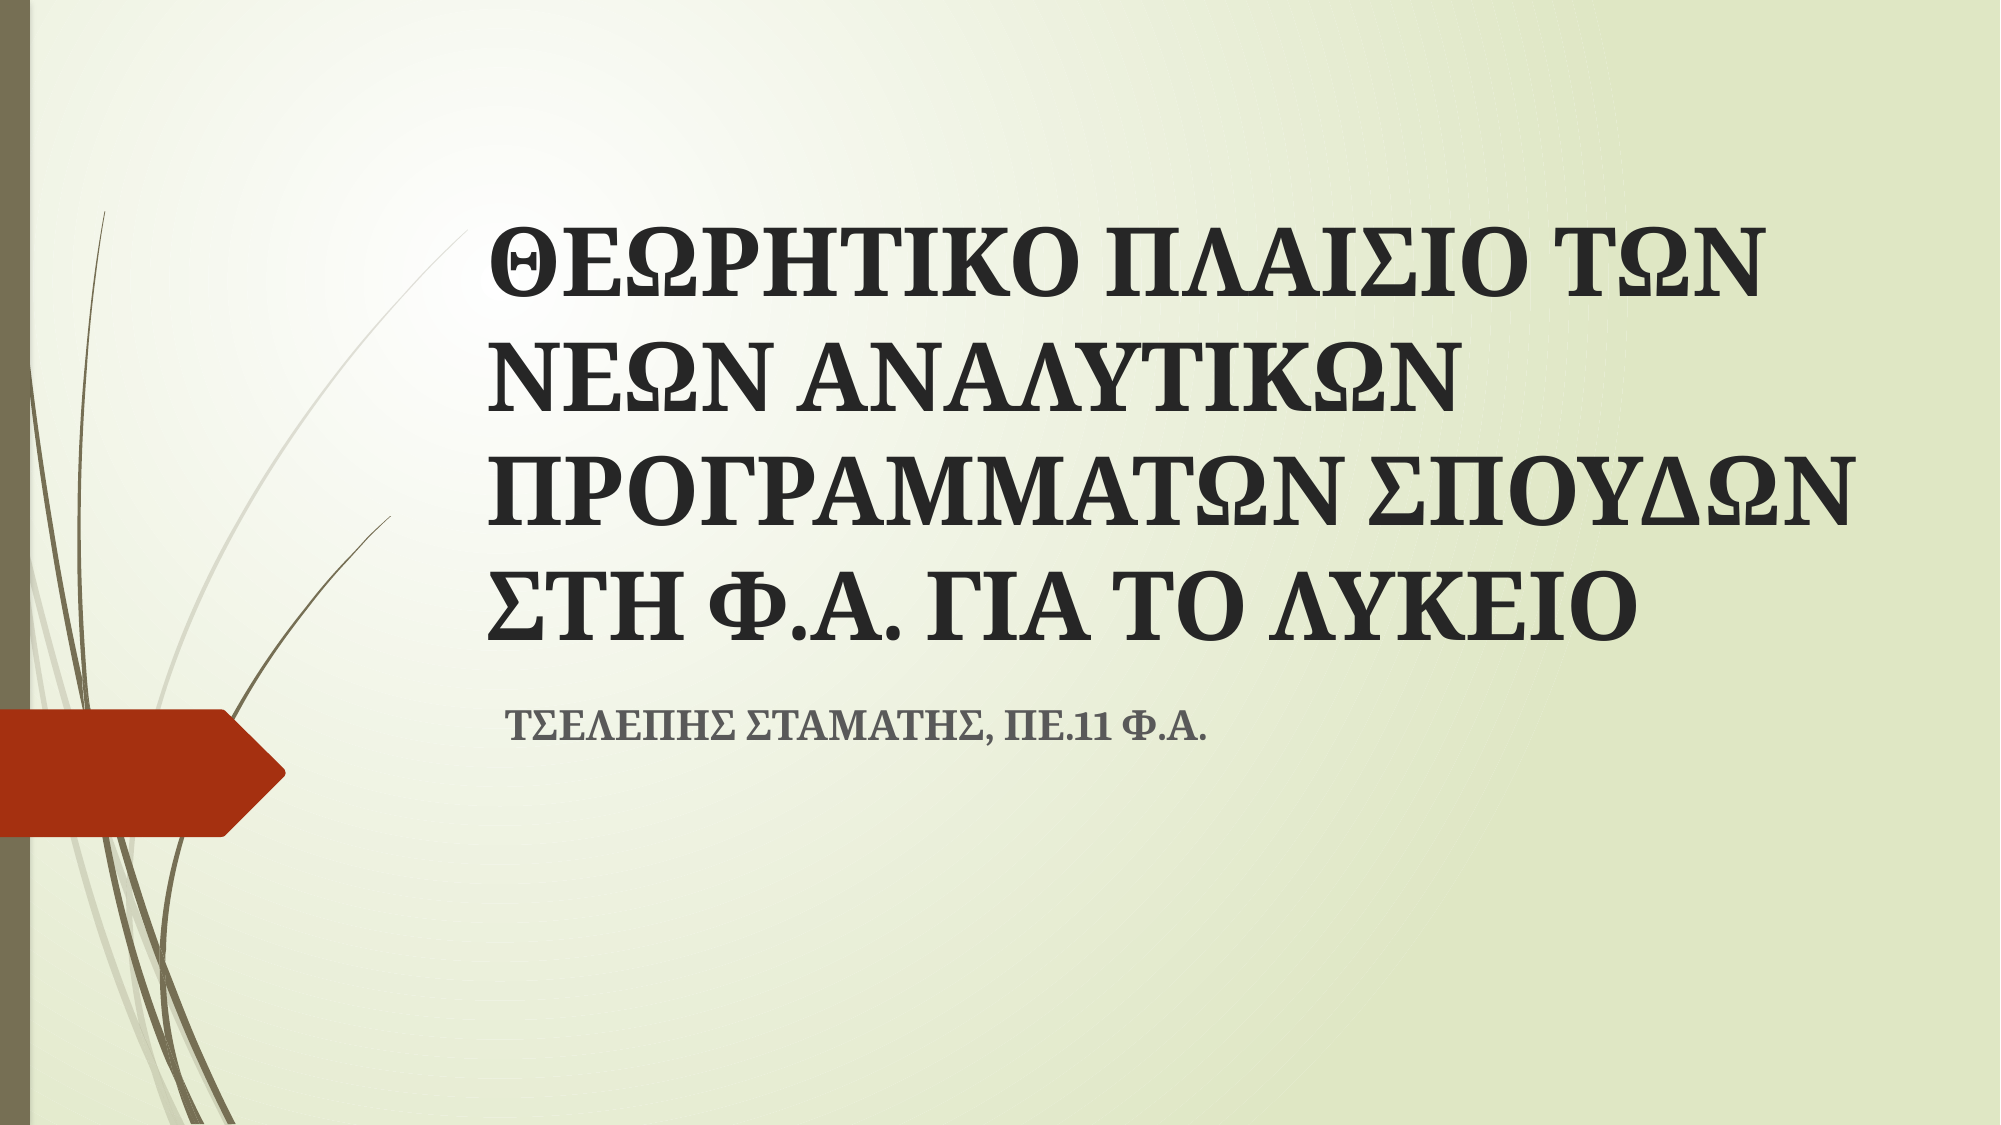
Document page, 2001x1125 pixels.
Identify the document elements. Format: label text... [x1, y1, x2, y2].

title ΘΕΩΡΗΤΙΚΟ ΠΛΑΙΣΙΟ ΤΩΝ ΝΕΩΝ ΑΝΑΛΥΤΙΚΩΝ ΠΡΟΓΡΑΜΜΑΤΩΝ ΣΠΟΥΔΩΝ ΣΤΗ Φ.Α. ΓΙΑ ΤΟ ΛΥΚΕΙΟ [471, 89, 1915, 667]
subtitle ΤΣΕΛΕΠΗΣ ΣΤΑΜΑΤΗΣ, ΠΕ.11 Φ.Α. [489, 691, 1638, 759]
